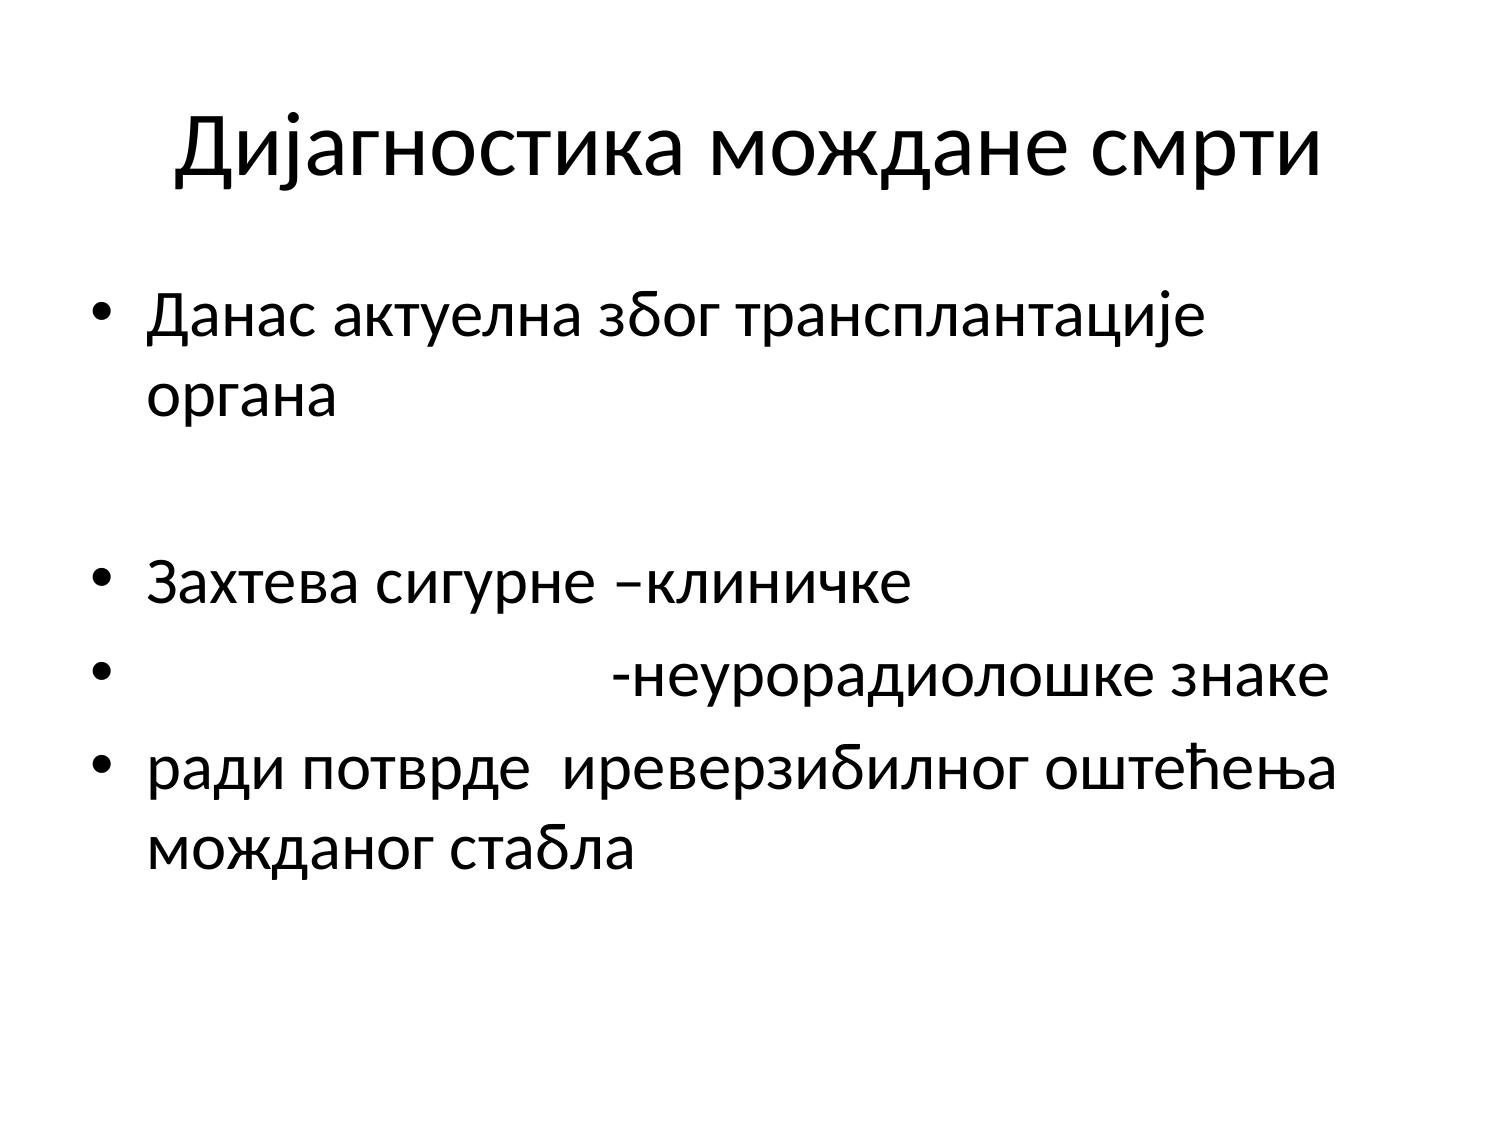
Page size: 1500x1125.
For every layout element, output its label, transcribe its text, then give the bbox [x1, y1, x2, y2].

title Дијагностика мождане смрти [75, 45, 1425, 233]
list Данас актуелна због трансплантације органа Захтева сигурне –клиничке -неурорадиолошке знаке ради потврде иреверзибилног оштећења можданог стабла [75, 262, 1425, 1005]
